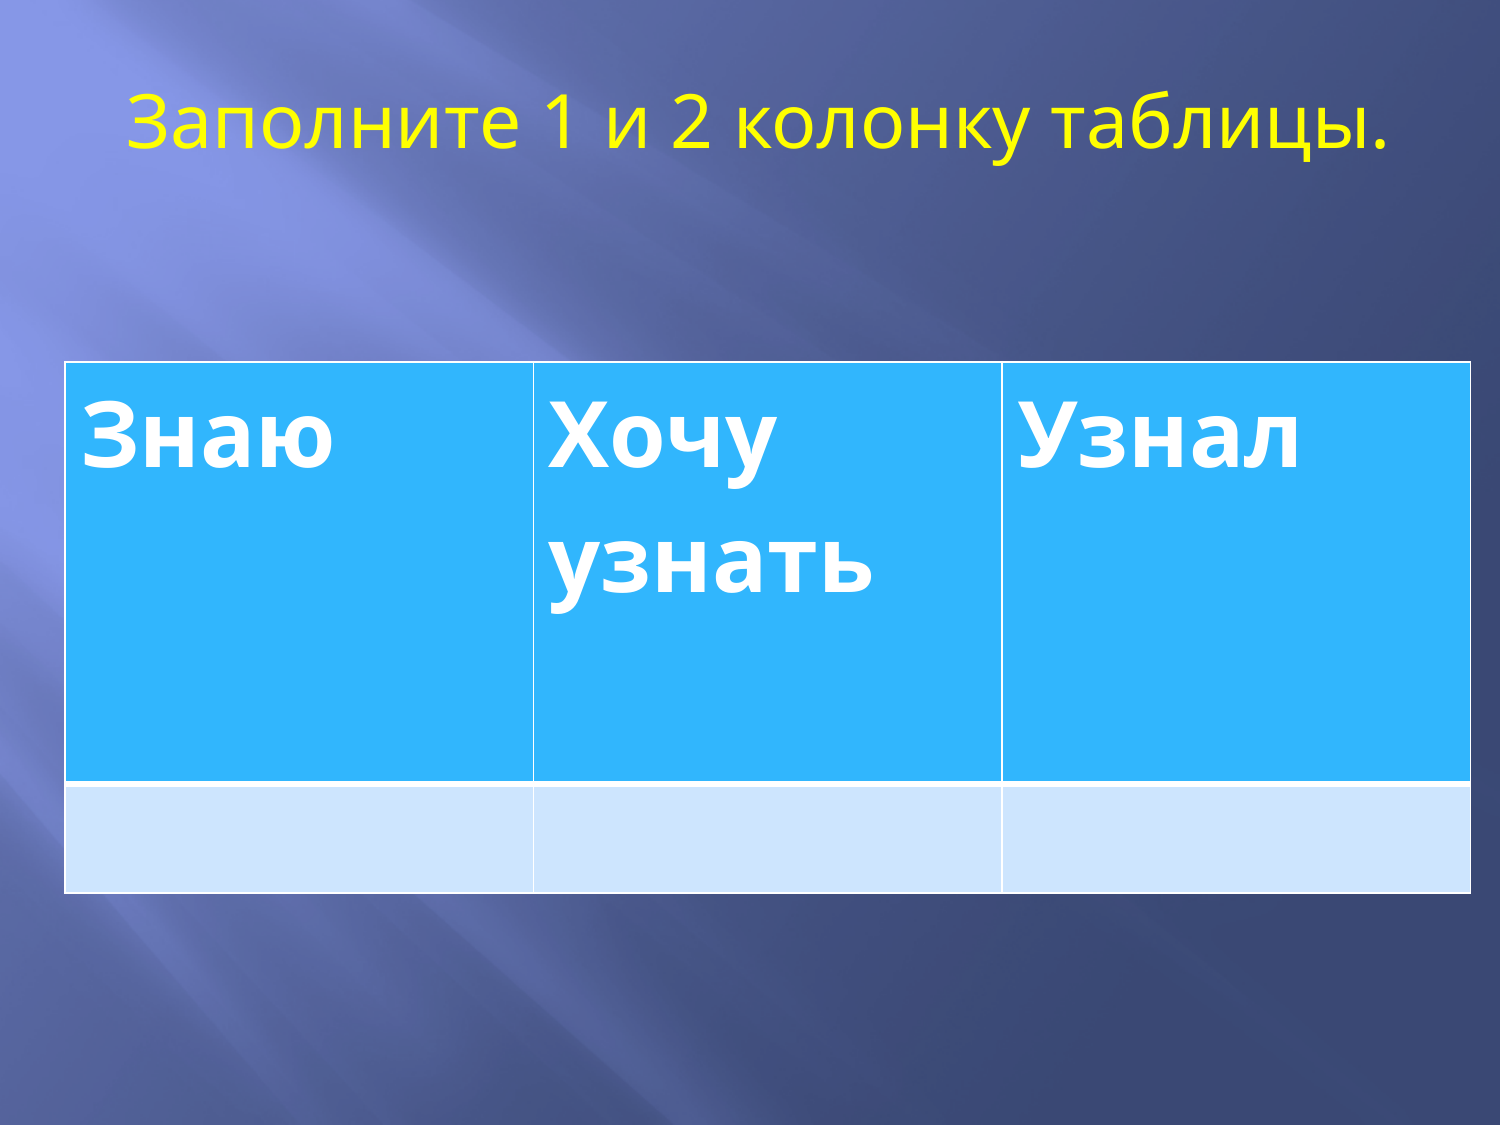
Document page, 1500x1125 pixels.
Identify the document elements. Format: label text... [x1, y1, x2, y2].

table_cell [1003, 787, 1470, 892]
text_box Заполните 1 и 2 колонку таблицы. [112, 66, 1435, 172]
table_header Знаю [66, 363, 533, 781]
table_header Узнал [1003, 363, 1470, 781]
table_cell [534, 787, 1001, 892]
table_cell [66, 787, 533, 892]
table_header Хочу узнать [534, 363, 1001, 781]
